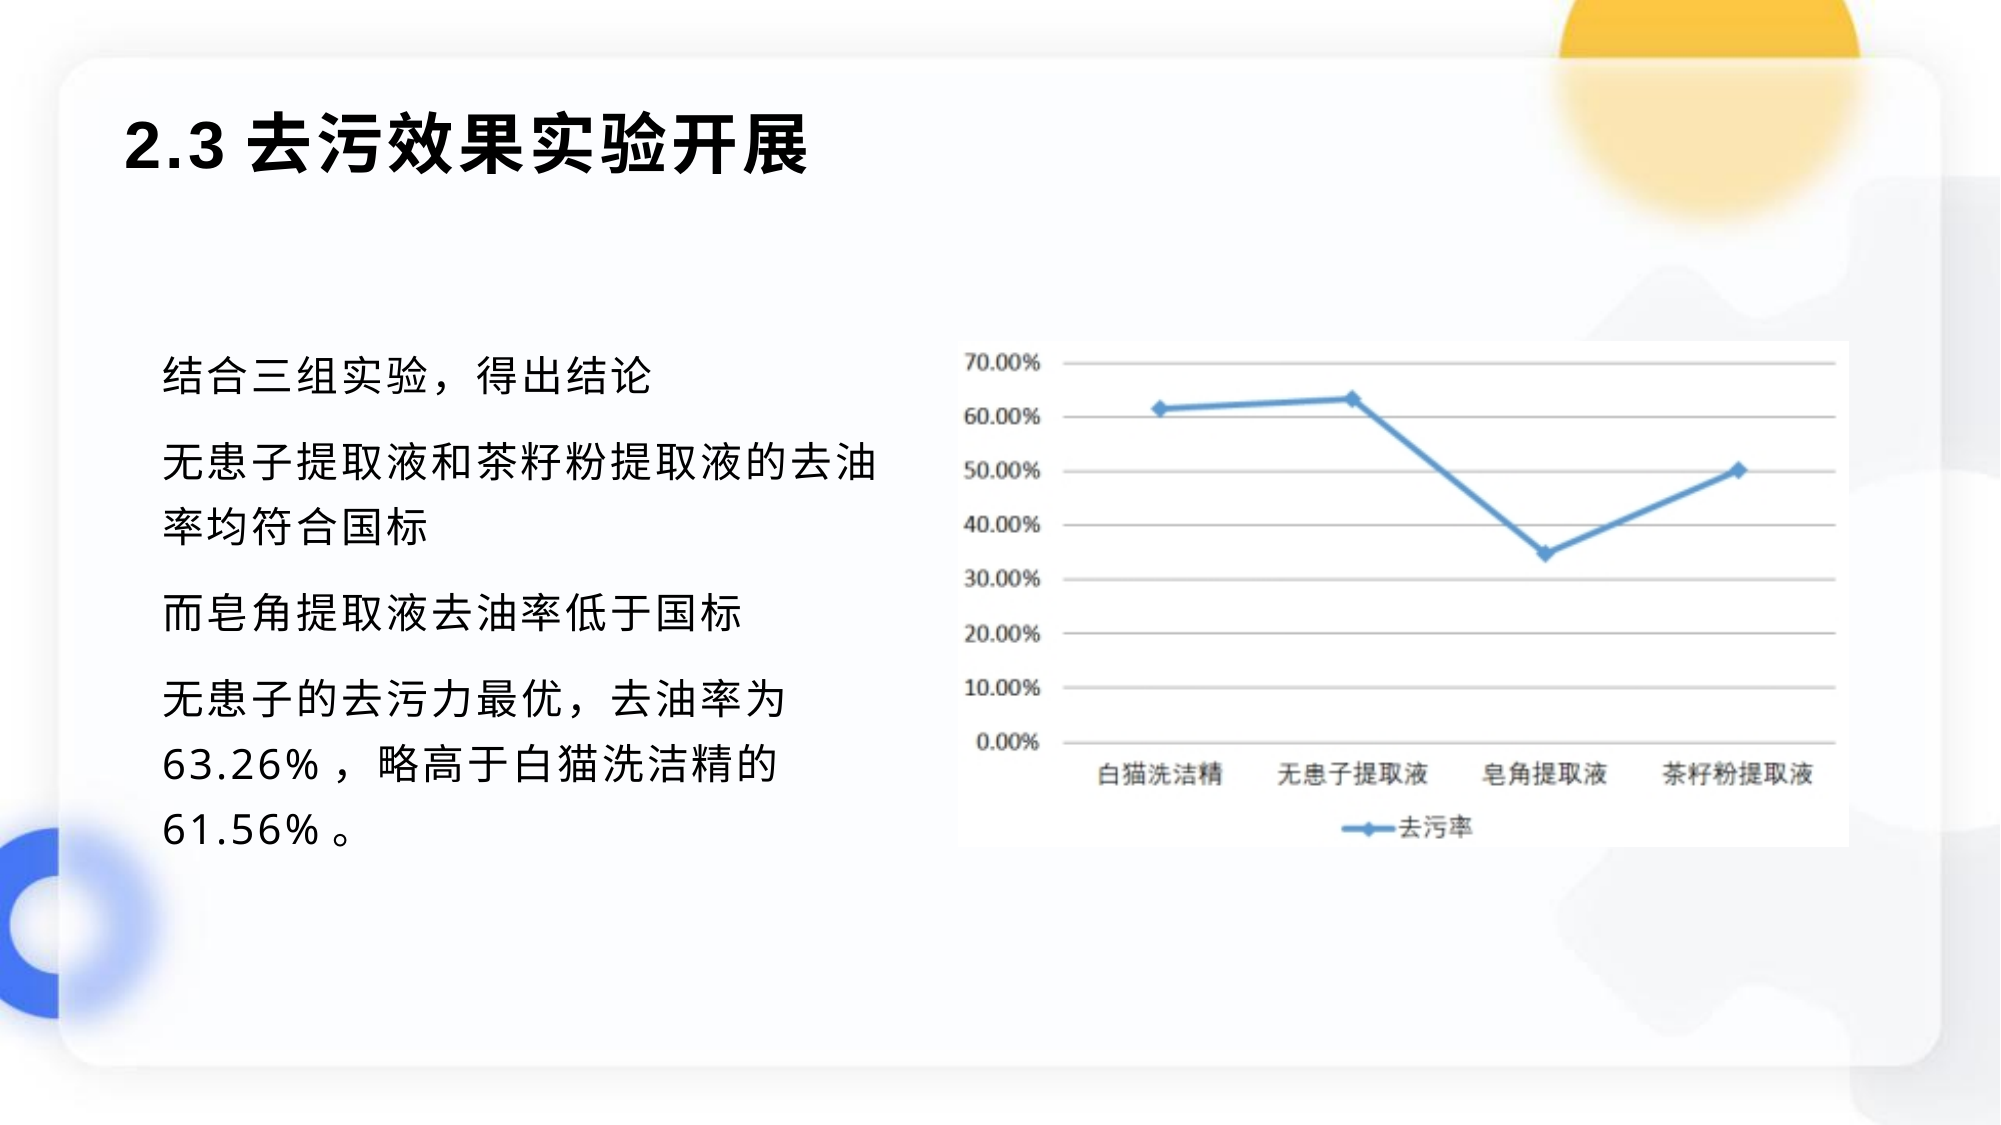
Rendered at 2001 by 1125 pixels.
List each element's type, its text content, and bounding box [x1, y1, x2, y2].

picture [0, 0, 2000, 1125]
title 2.3去污效果实验开展 [109, 106, 1891, 179]
list 结合三组实验，得出结论 无患子提取液和茶籽粉提取液的去油率均符合国标 而皂角提取液去油率低于国标 无患子的去污力最优，去油率为63.26%，略高于白猫洗洁精的61.56%。 [109, 218, 936, 970]
